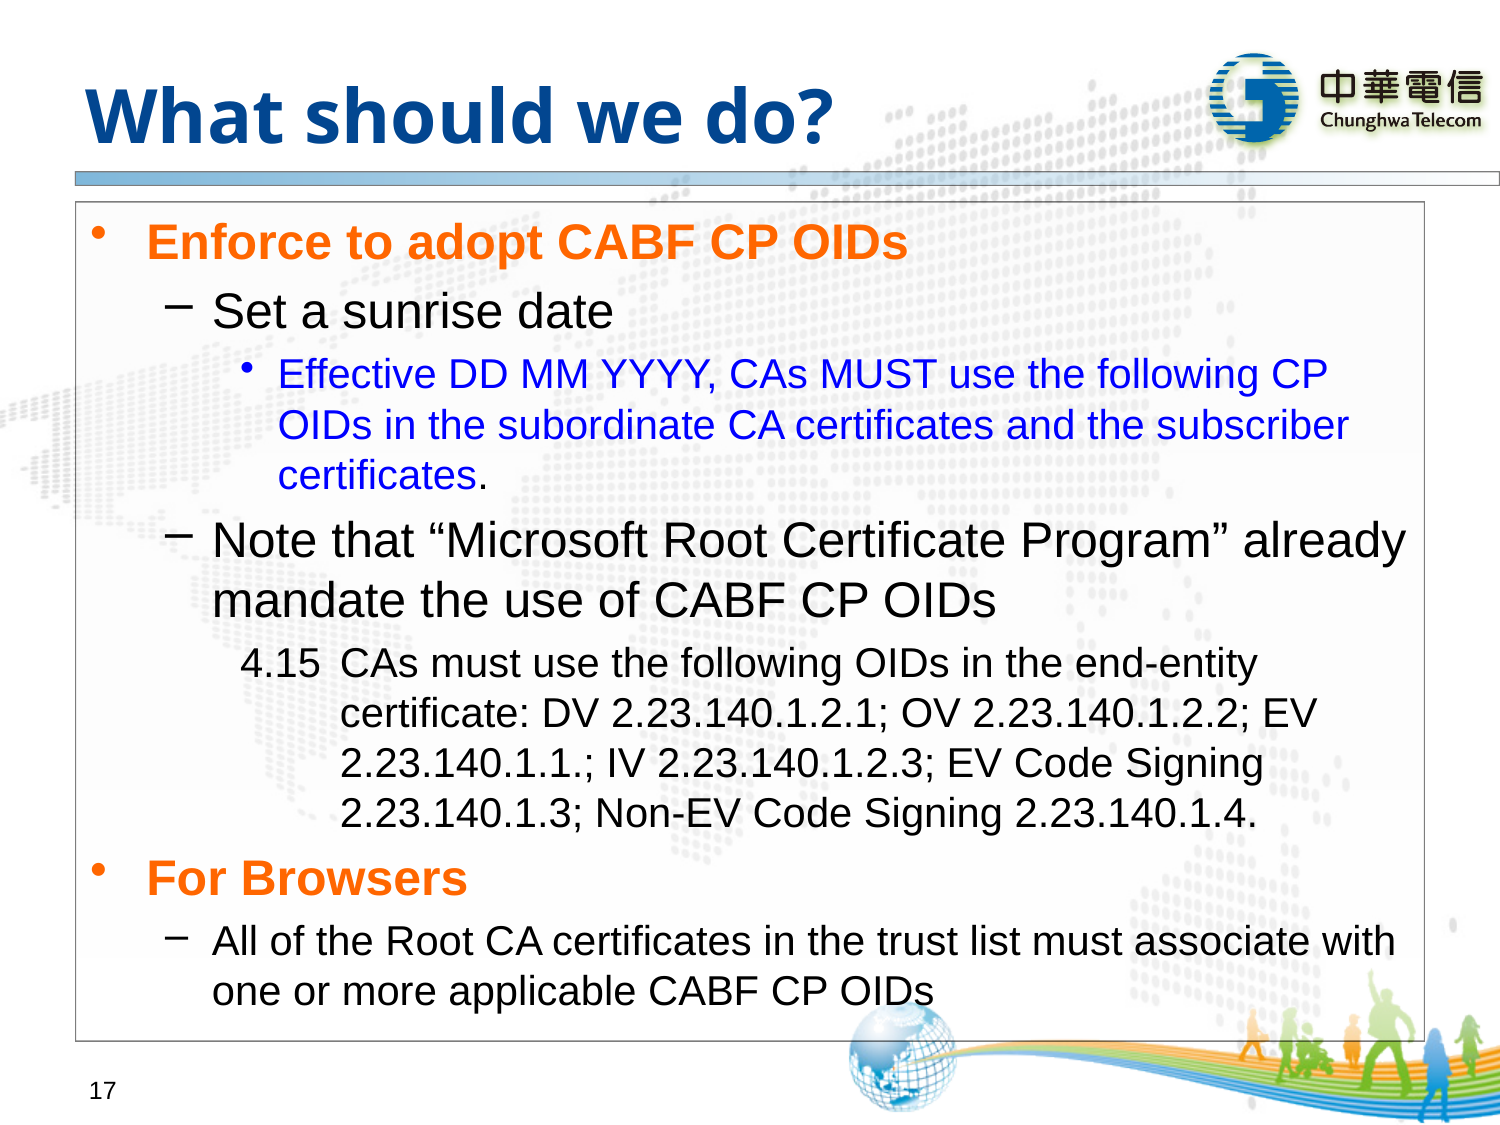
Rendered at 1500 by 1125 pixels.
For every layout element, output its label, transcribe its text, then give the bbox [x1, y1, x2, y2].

picture [1424, 1112, 1441, 1116]
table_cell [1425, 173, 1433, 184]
picture [0, 0, 1500, 1125]
picture [1426, 1106, 1442, 1110]
list Enforce to adopt CABF CP OIDs Set a sunrise date Effective DD MM YYYY, CAs MUST use the following CP OIDs in the subordinate CA certificates and the subscriber certificates. Note that “Microsoft Root Certificate Program” already mandate the use of CABF CP OIDs 4.15 CAs must use the following OIDs in the end-entity certificate: DV 2.23.140.1.2.1; OV 2.23.140.1.2.2; EV 2.23.140.1.1.; IV 2.23.140.1.2.3; EV Code Signing 2.23.140.1.3; Non-EV Code Signing 2.23.140.1.4. For Browsers All of the Root CA certificates in the trust list must associate with one or more applicable CABF CP OIDs [74, 201, 1426, 1042]
slide_number 17 [73, 1066, 425, 1106]
title What should we do? [70, 42, 1425, 184]
